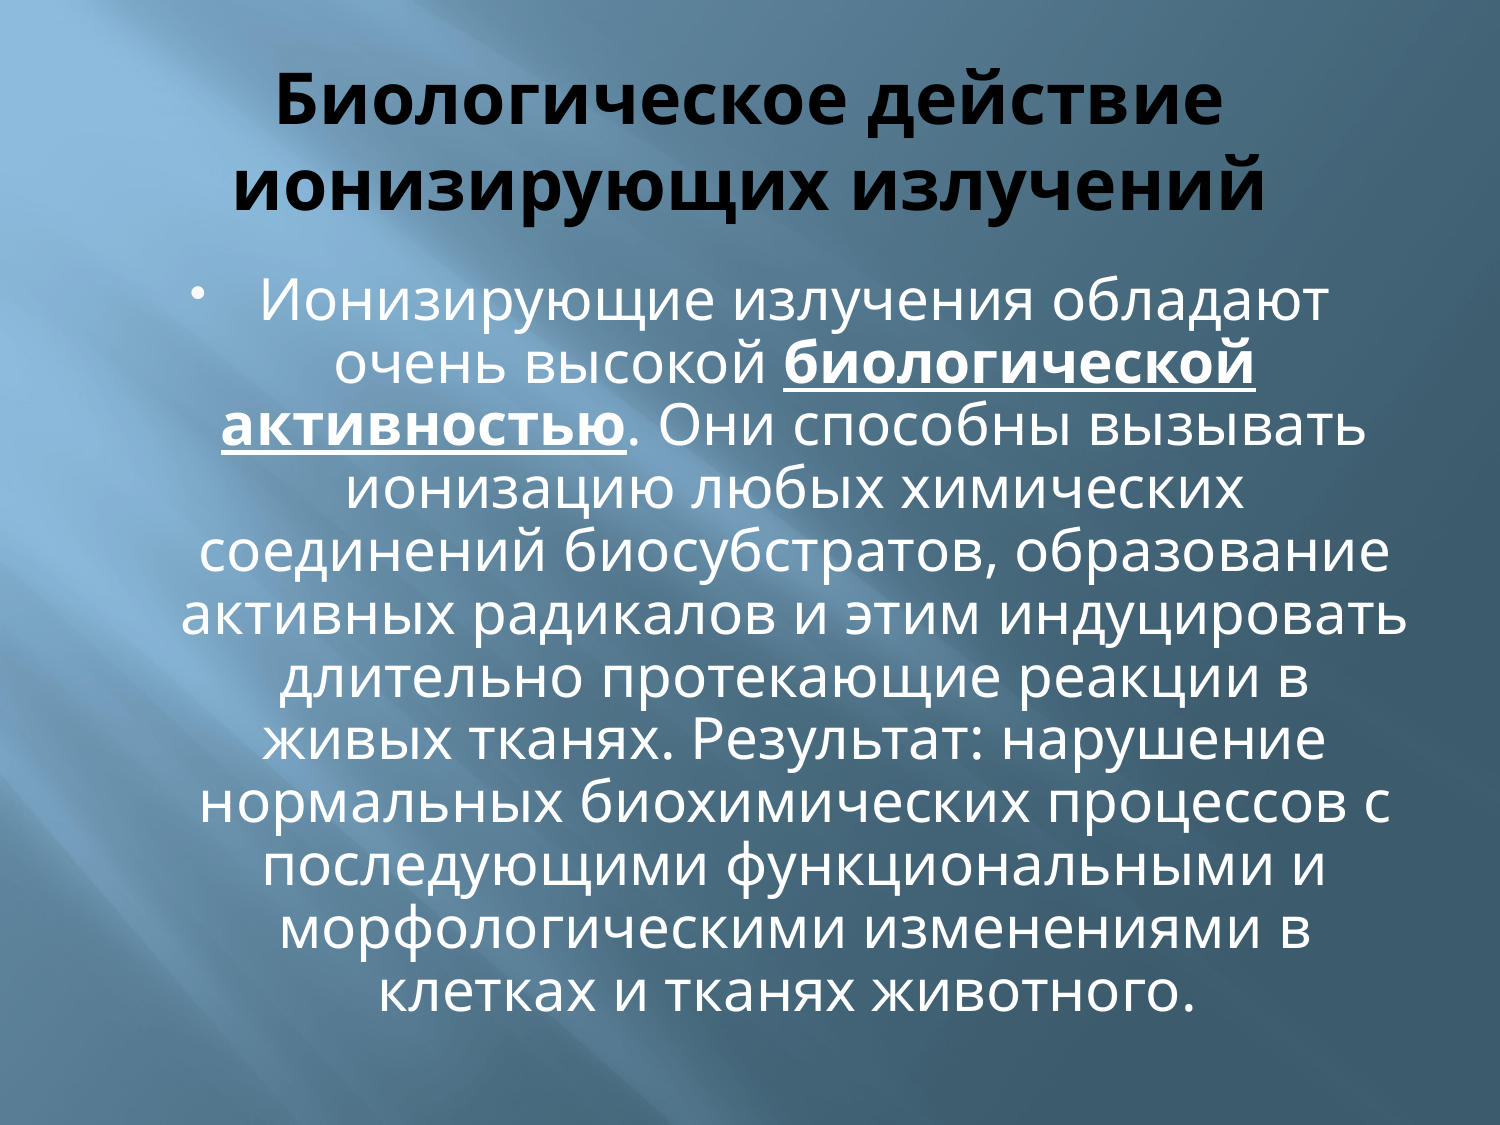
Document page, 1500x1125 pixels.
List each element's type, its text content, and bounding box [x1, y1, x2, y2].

title Биологическое действие ионизирующих излучений [75, 45, 1425, 233]
list Ионизирующие излучения обладают очень высокой биологической активностью. Они способны вызывать ионизацию любых химических соединений биосубстратов, образование активных радикалов и этим индуцировать длительно протекающие реакции в живых тканях. Результат: нарушение нормальных биохимических процессов с последующими функциональными и морфологическими изменениями в клетках и тканях животного. [74, 262, 1426, 1036]
